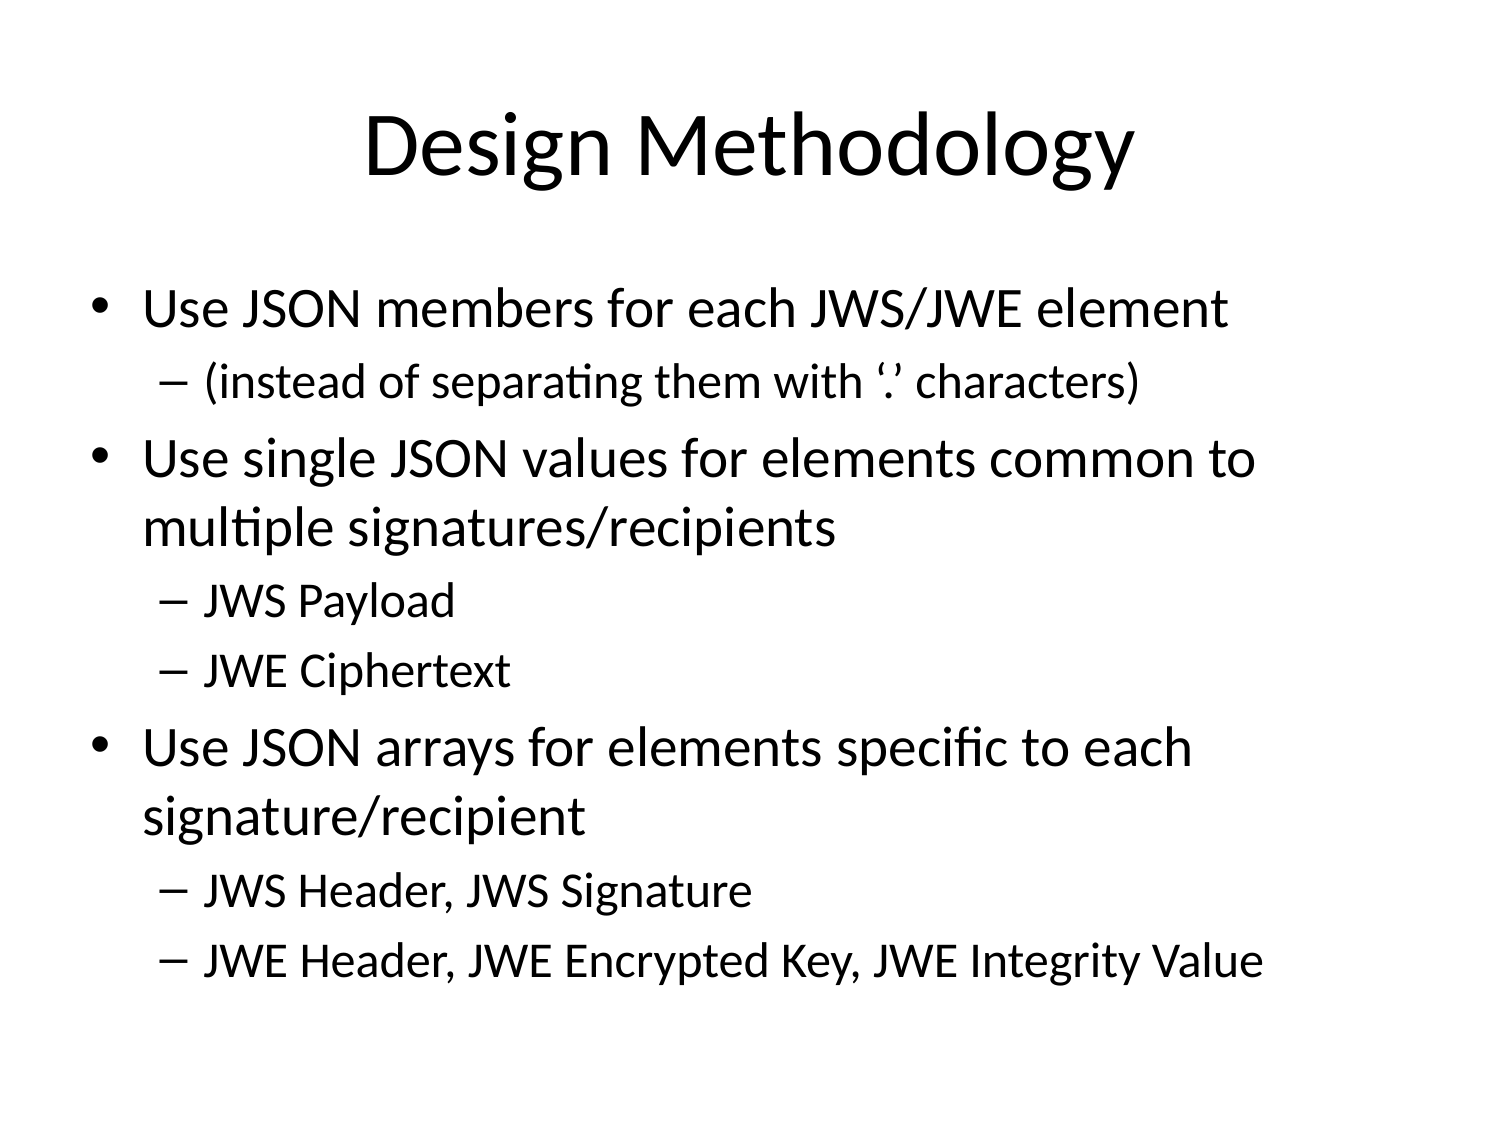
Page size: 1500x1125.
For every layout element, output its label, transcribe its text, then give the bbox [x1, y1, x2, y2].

title Design Methodology [75, 45, 1425, 233]
list Use JSON members for each JWS/JWE element (instead of separating them with ‘.’ characters) Use single JSON values for elements common to multiple signatures/recipients JWS Payload JWE Ciphertext Use JSON arrays for elements specific to each signature/recipient JWS Header, JWS Signature JWE Header, JWE Encrypted Key, JWE Integrity Value [75, 262, 1425, 1005]
